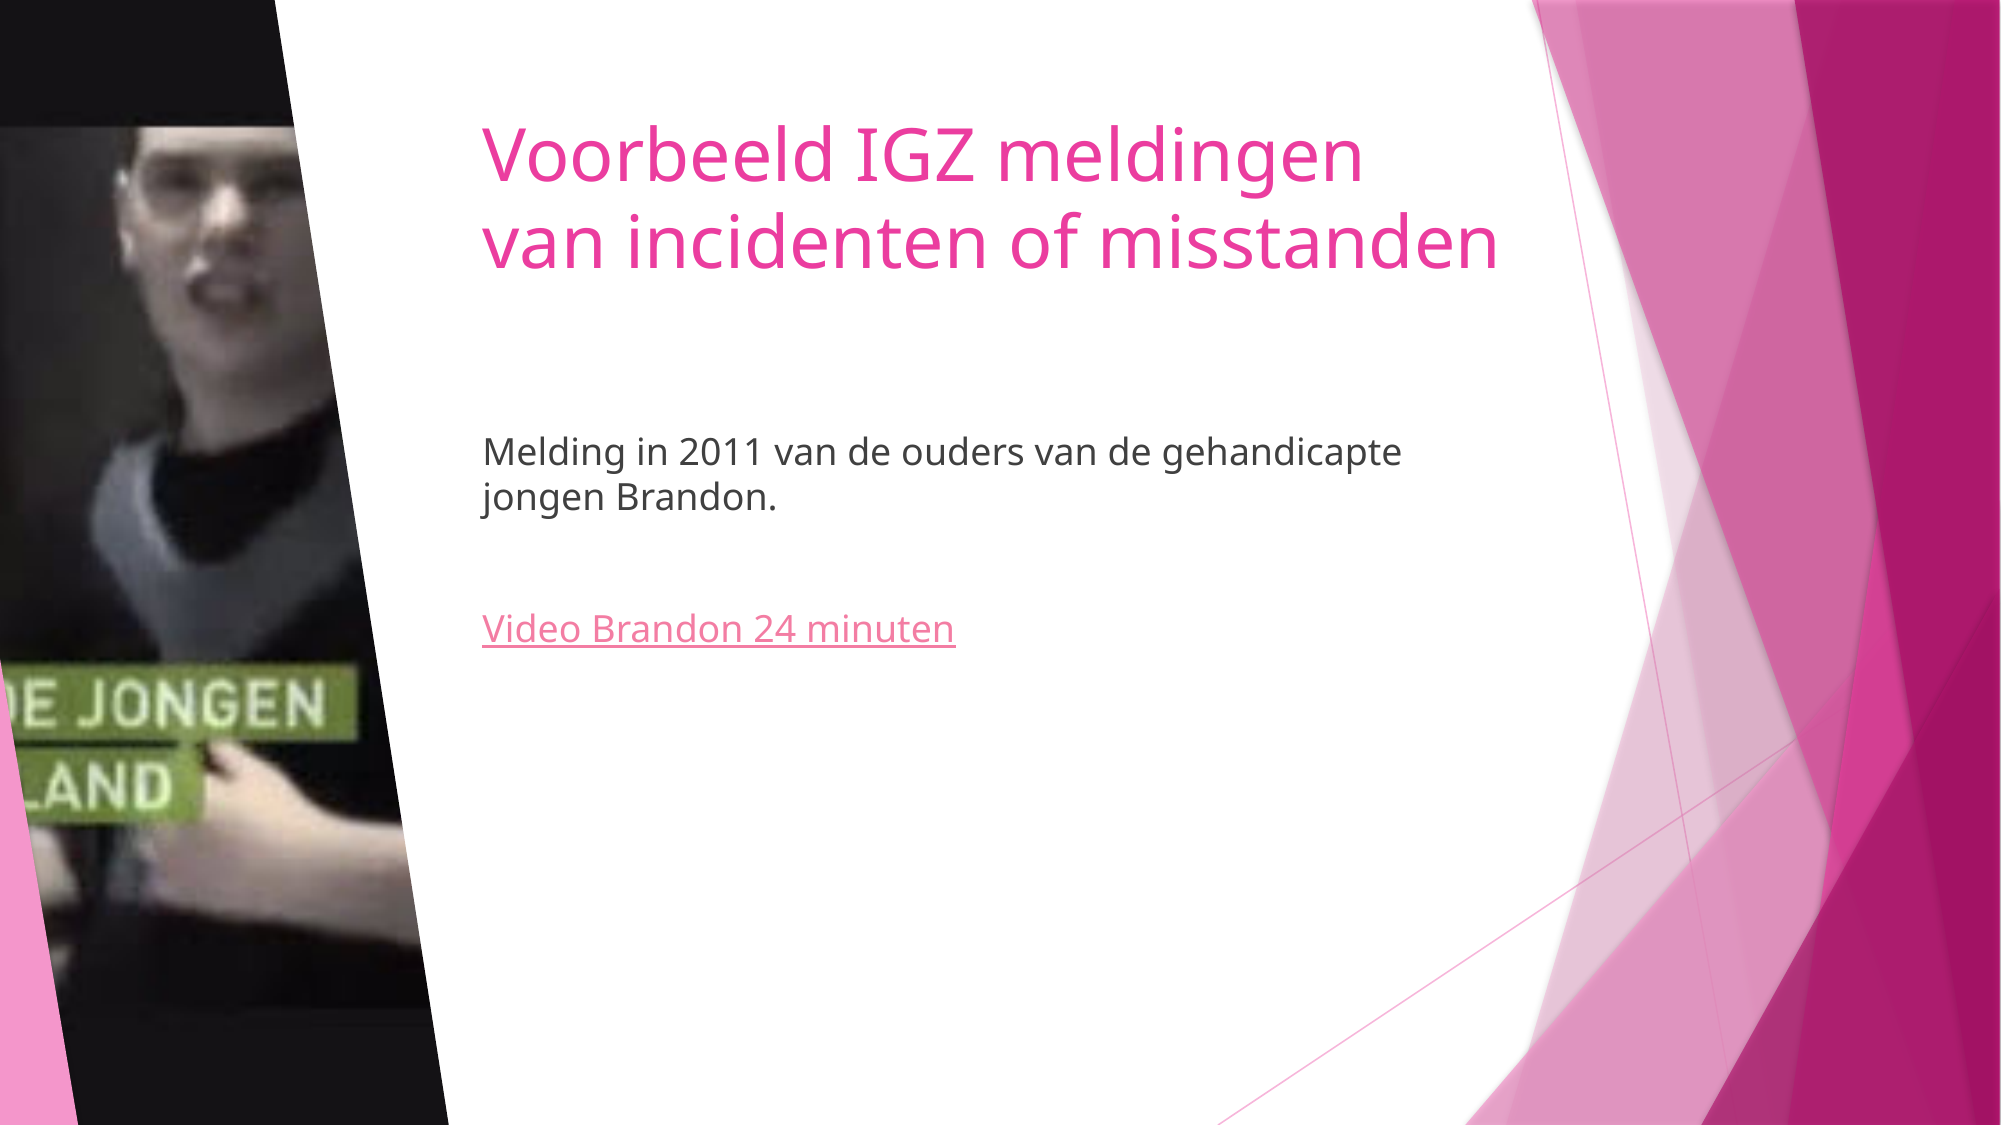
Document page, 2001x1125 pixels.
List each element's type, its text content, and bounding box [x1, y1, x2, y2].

title Voorbeeld IGZ meldingen van incidenten of misstanden [467, 99, 1522, 317]
list Melding in 2011 van de ouders van de gehandicapte jongen Brandon. Video Brandon 24 minuten [467, 354, 1522, 992]
picture [0, 0, 449, 1125]
